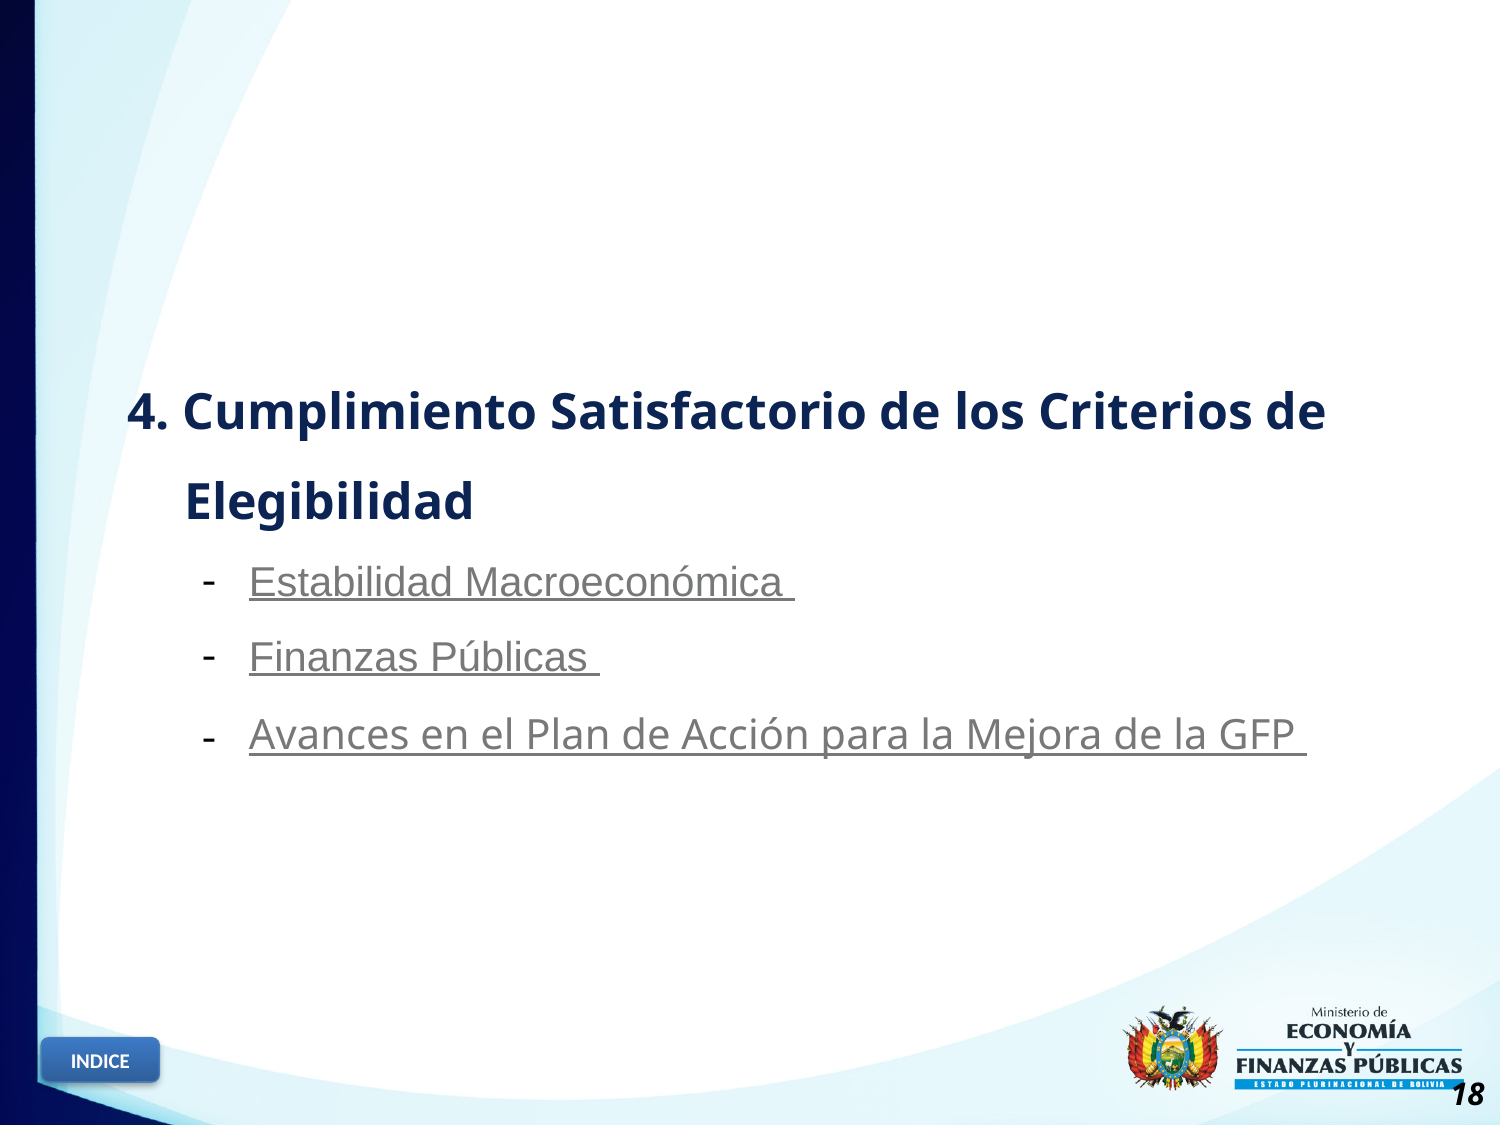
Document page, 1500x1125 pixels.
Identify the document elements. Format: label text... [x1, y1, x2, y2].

slide_number 18 [1124, 1046, 1500, 1125]
picture [0, 0, 1500, 1125]
text_box INDICE [41, 1037, 160, 1083]
text_box 4. Cumplimiento Satisfactorio de los Criterios de Elegibilidad Estabilidad Macroeconómica Finanzas Públicas Avances en el Plan de Acción para la Mejora de la GFP [112, 341, 1435, 773]
